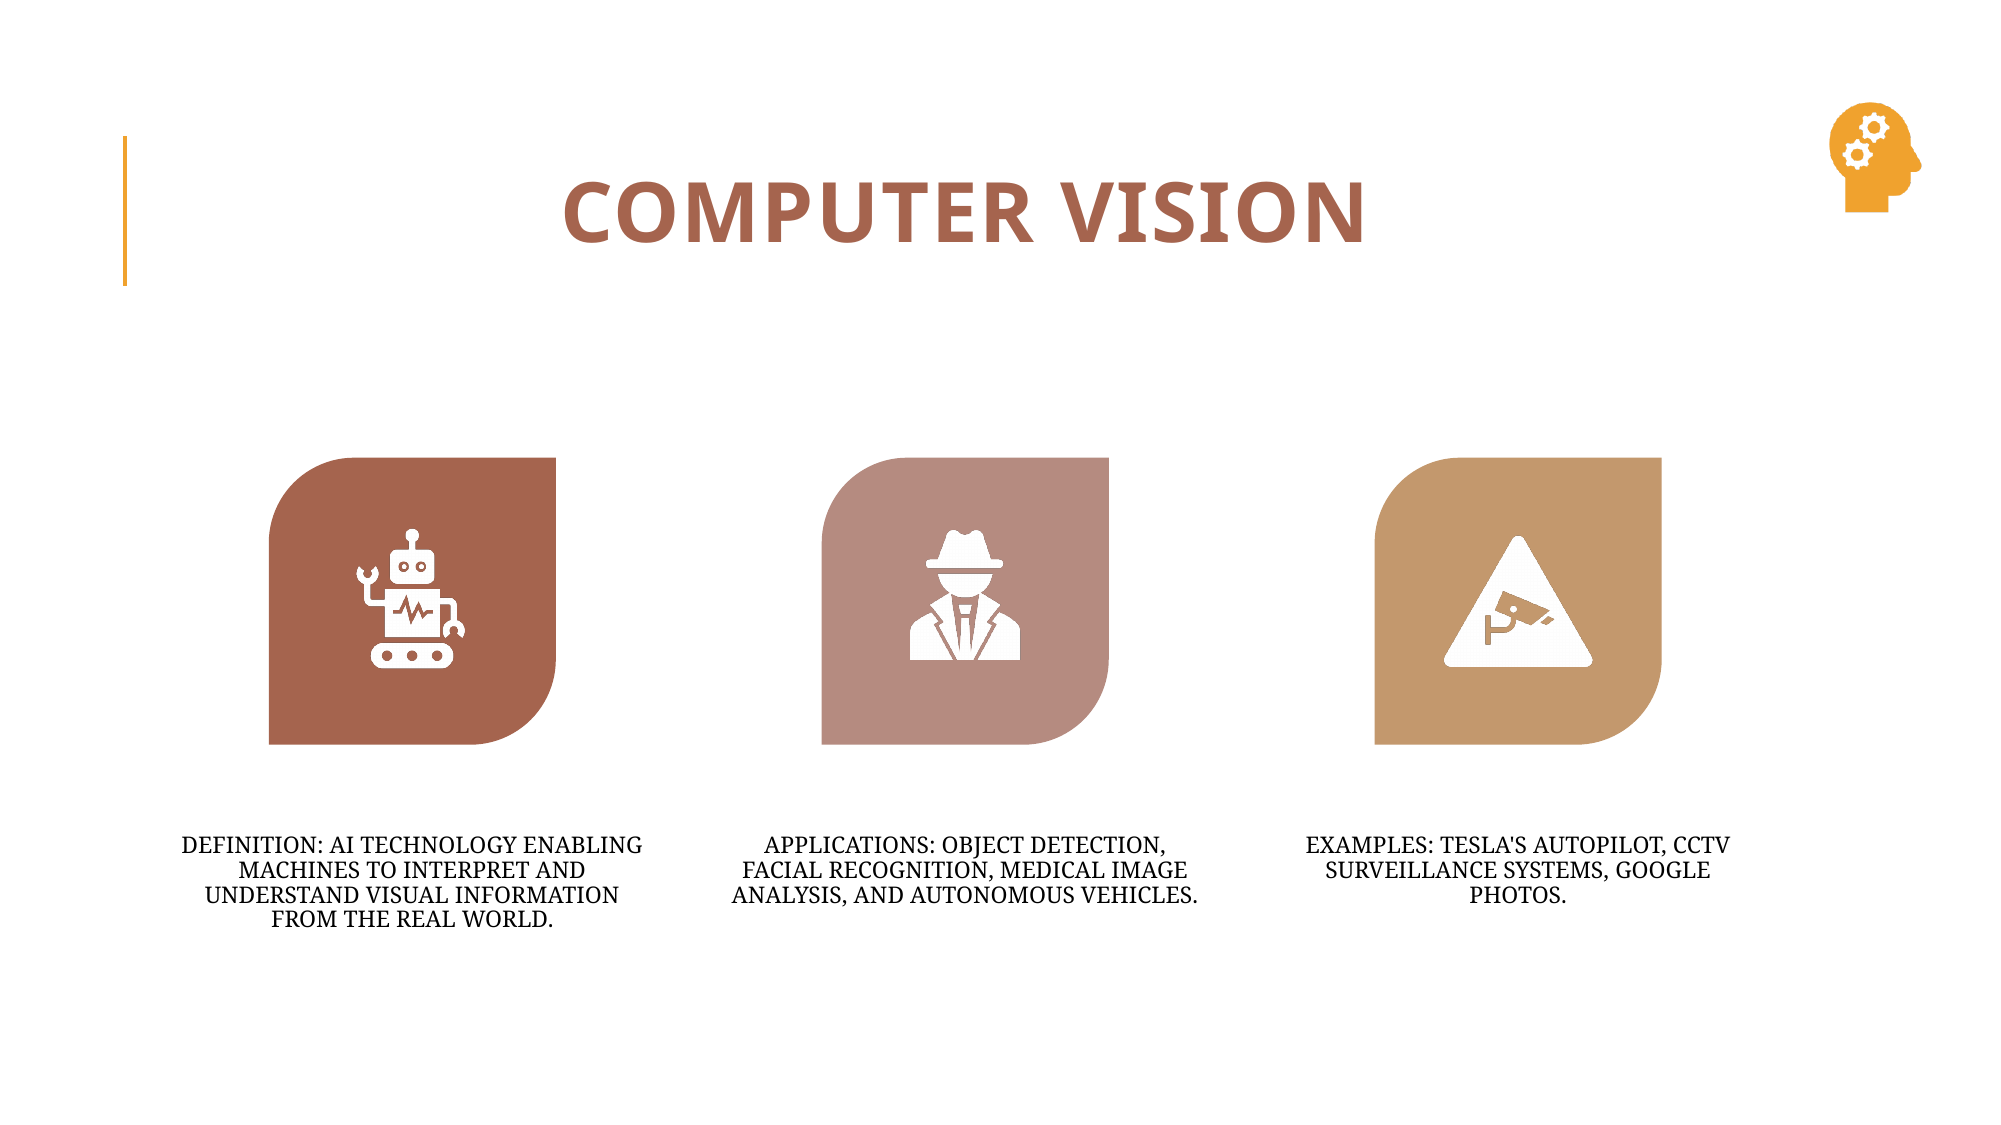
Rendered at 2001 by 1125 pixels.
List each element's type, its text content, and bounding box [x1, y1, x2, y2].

title Computer Vision [168, 96, 1763, 342]
picture [1811, 95, 1939, 224]
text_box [167, 374, 1763, 1036]
